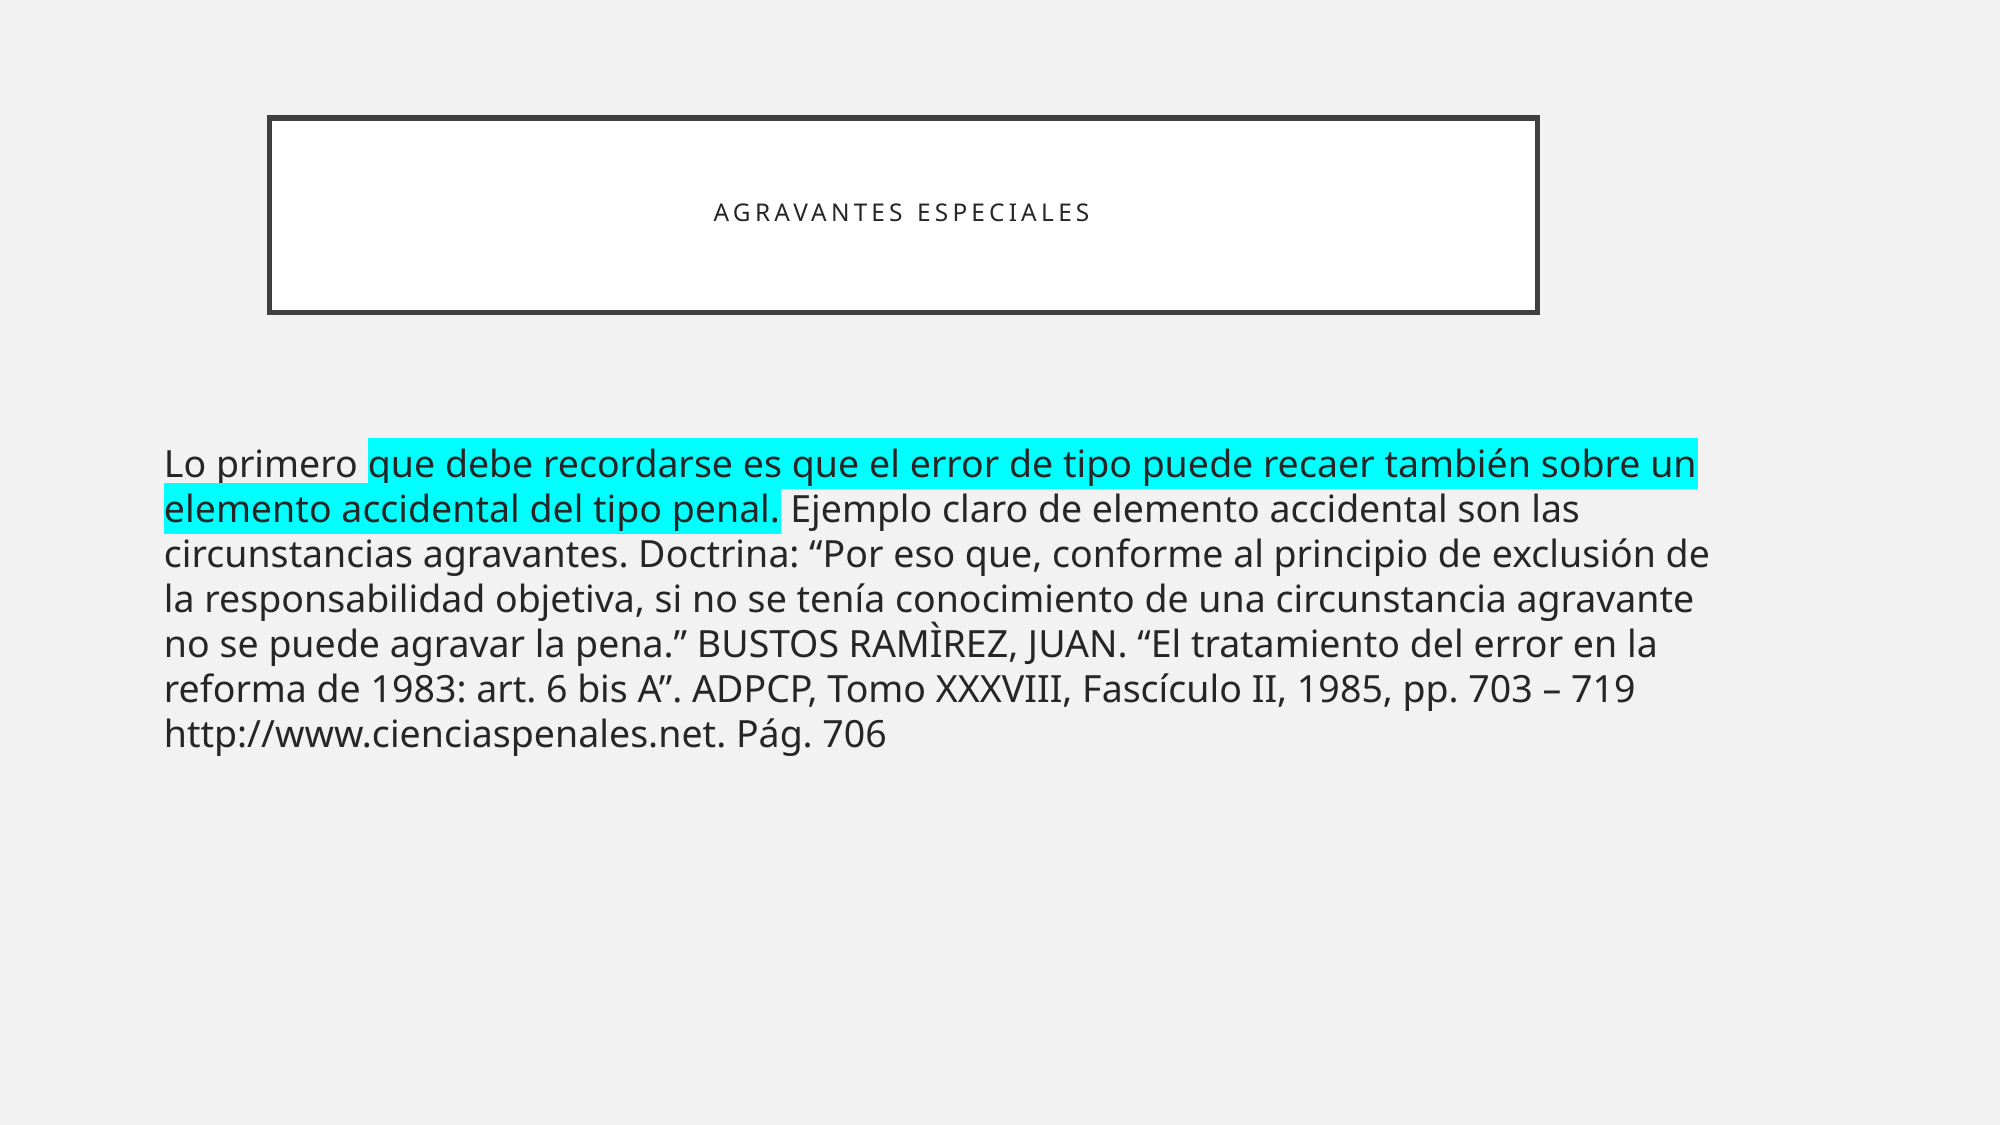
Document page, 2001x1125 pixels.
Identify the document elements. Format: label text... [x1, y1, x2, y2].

list Lo primero que debe recordarse es que el error de tipo puede recaer también sobre un elemento accidental del tipo penal. Ejemplo claro de elemento accidental son las circunstancias agravantes. Doctrina: “Por eso que, conforme al principio de exclusión de la responsabilidad objetiva, si no se tenía conocimiento de una circunstancia agravante no se puede agravar la pena.” BUSTOS RAMÌREZ, JUAN. “El tratamiento del error en la reforma de 1983: art. 6 bis A”. ADPCP, Tomo XXXVIII, Fascículo II, 1985, pp. 703 – 719 http://www.cienciaspenales.net. Pág. 706 [148, 432, 1732, 942]
title Agravantes especiales [267, 115, 1540, 315]
